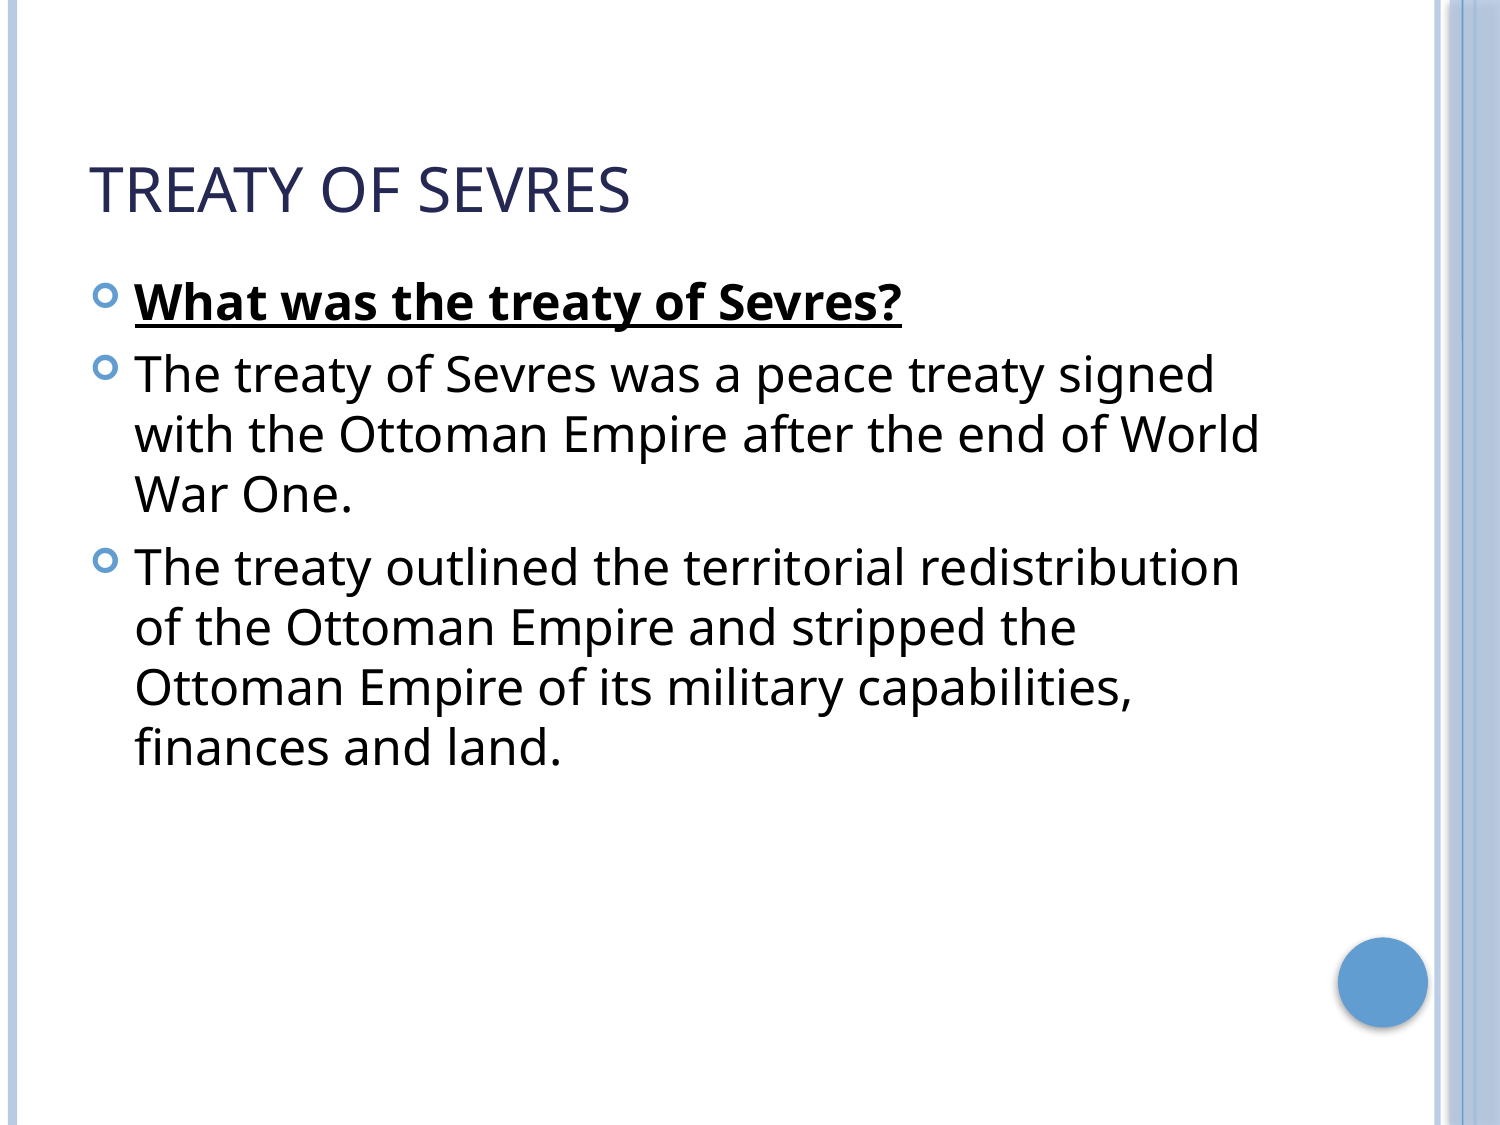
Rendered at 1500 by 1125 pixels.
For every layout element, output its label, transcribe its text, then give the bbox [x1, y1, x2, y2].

title Treaty of Sevres [75, 45, 1300, 233]
list What was the treaty of Sevres? The treaty of Sevres was a peace treaty signed with the Ottoman Empire after the end of World War One. The treaty outlined the territorial redistribution of the Ottoman Empire and stripped the Ottoman Empire of its military capabilities, finances and land. [75, 262, 1300, 1062]
